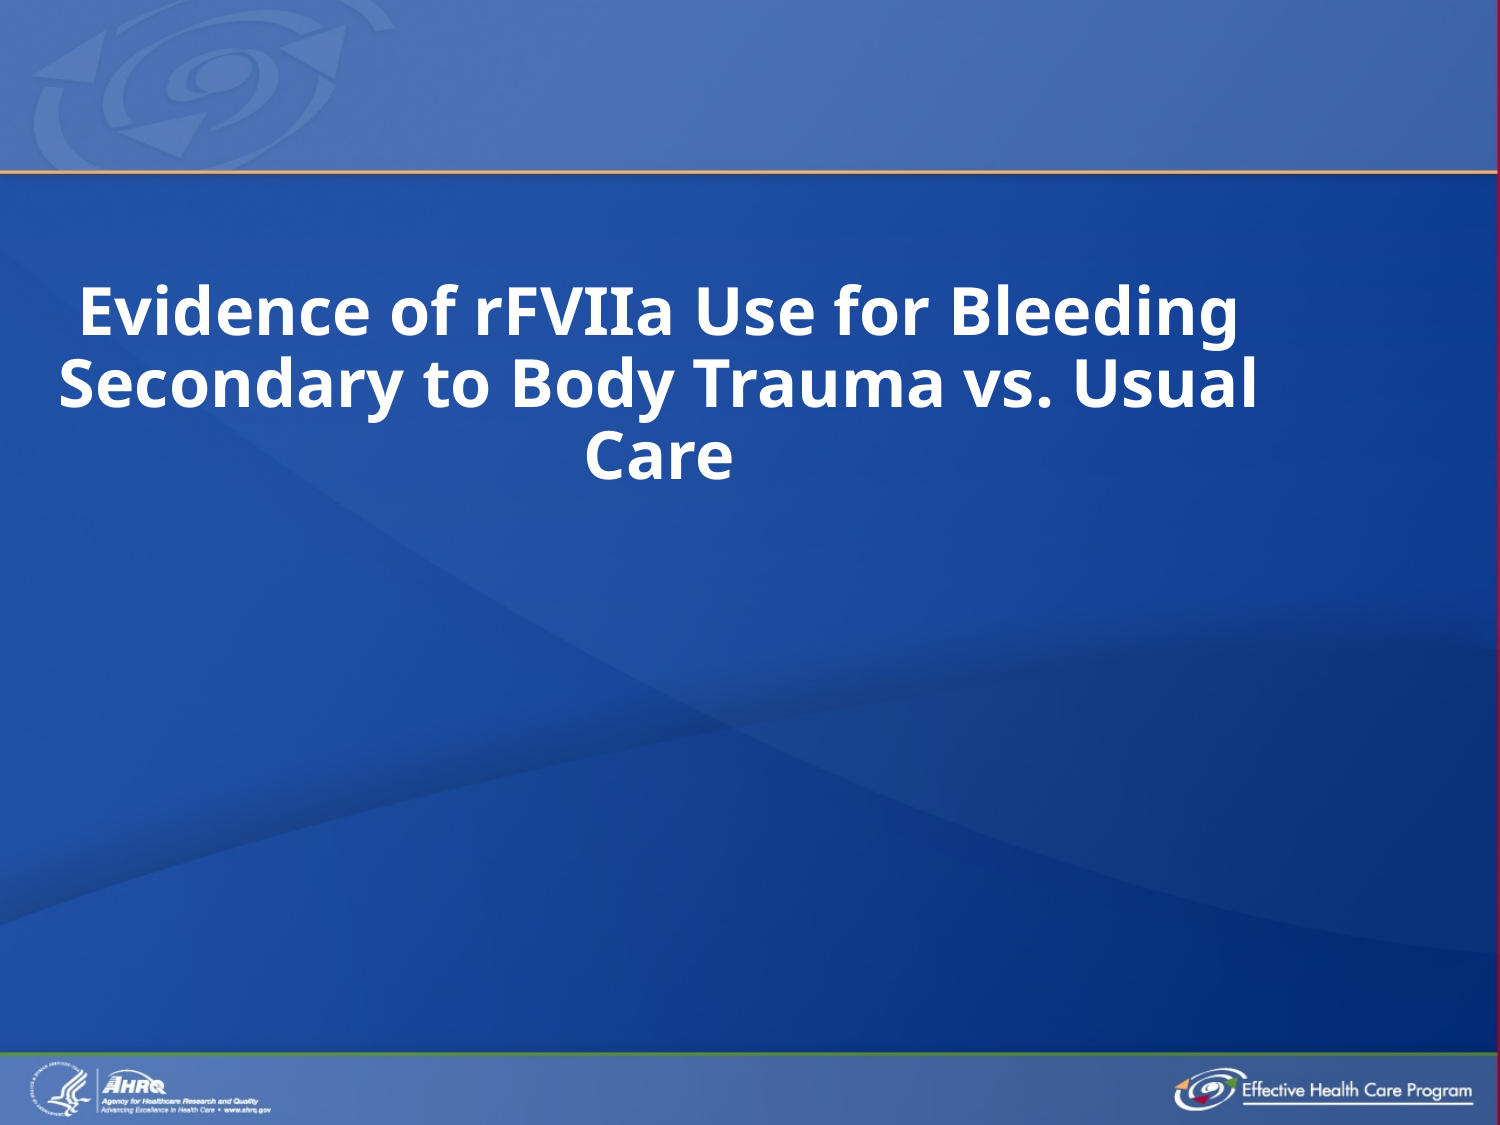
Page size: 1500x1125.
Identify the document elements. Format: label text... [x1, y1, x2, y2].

title Evidence of rFVIIa Use for Bleeding Secondary to Body Trauma vs. Usual Care [0, 236, 1319, 494]
picture [0, 0, 1500, 1125]
